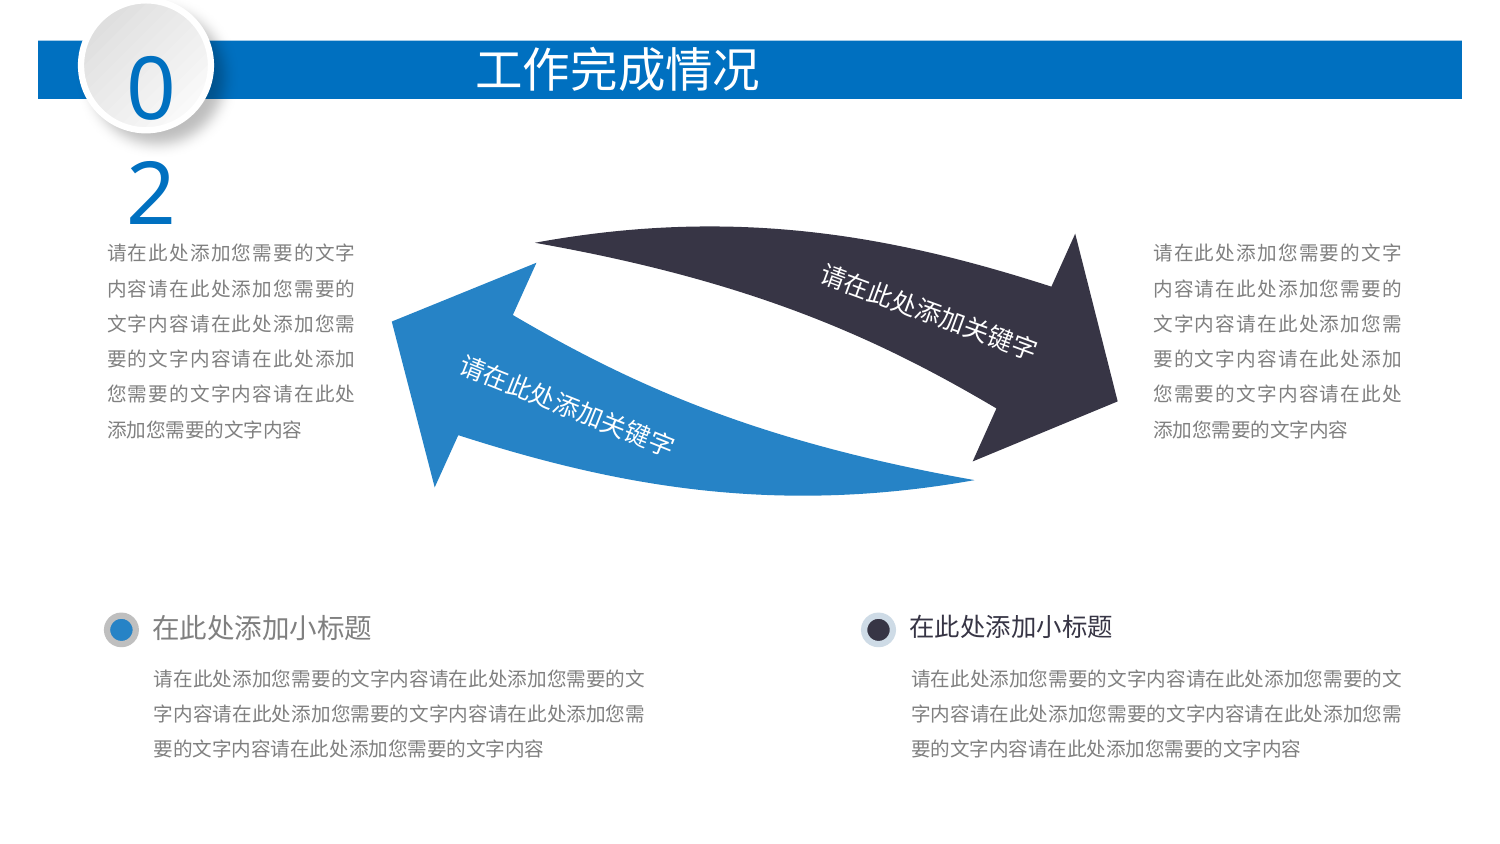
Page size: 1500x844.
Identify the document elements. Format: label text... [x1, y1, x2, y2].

text_box [224, 40, 340, 99]
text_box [106, 605, 645, 768]
text_box 请在此处添加您需要的文字内容请在此处添加您需要的文字内容请在此处添加您需要的文字内容请在此处添加您需要的文字内容请在此处添加您需要的文字内容 [107, 223, 356, 447]
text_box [80, 0, 212, 147]
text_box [373, 304, 979, 549]
text_box 工作完成情况 [340, 27, 896, 108]
text_box [38, 40, 75, 99]
text_box [896, 40, 1462, 99]
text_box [530, 172, 1136, 420]
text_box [863, 605, 1402, 768]
text_box 请在此处添加您需要的文字内容请在此处添加您需要的文字内容请在此处添加您需要的文字内容请在此处添加您需要的文字内容请在此处添加您需要的文字内容 [1153, 223, 1402, 447]
